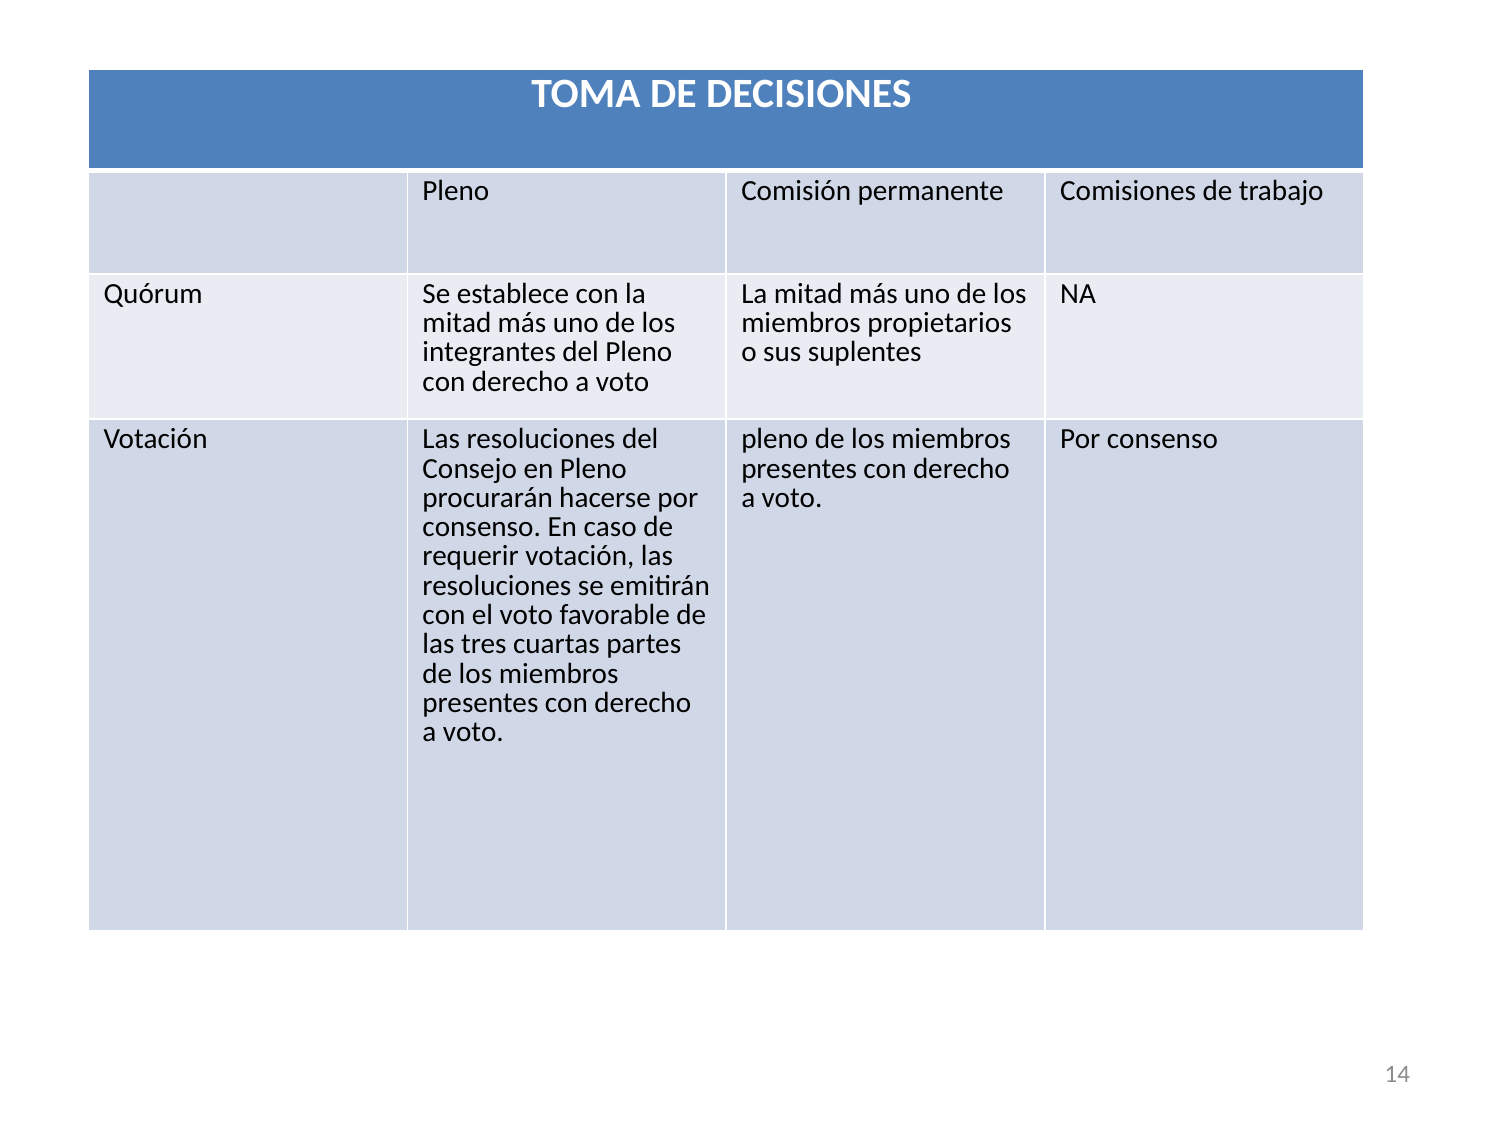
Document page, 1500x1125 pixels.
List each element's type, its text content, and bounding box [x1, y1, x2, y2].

table_cell Por consenso [1046, 420, 1363, 930]
table_cell NA [1046, 275, 1363, 418]
table_cell Pleno [408, 173, 725, 273]
table_header TOMA DE DECISIONES [89, 70, 1363, 168]
table_cell Votación [89, 420, 407, 930]
table_cell La mitad más uno de los miembros propietarios o sus suplentes [727, 275, 1044, 418]
table_cell Las resoluciones del Consejo en Pleno procurarán hacerse por consenso. En caso de requerir votación, las resoluciones se emitirán con el voto favorable de las tres cuartas partes de los miembros presentes con derecho a voto. [408, 420, 725, 930]
table_cell pleno de los miembros presentes con derecho a voto. [727, 420, 1044, 930]
slide_number 14 [1074, 1042, 1425, 1103]
table_cell [89, 173, 407, 273]
table_cell Comisiones de trabajo [1046, 173, 1363, 273]
table_cell Comisión permanente [727, 173, 1044, 273]
table_cell Se establece con la mitad más uno de los integrantes del Pleno con derecho a voto [408, 275, 725, 418]
table_cell Quórum [89, 275, 407, 418]
